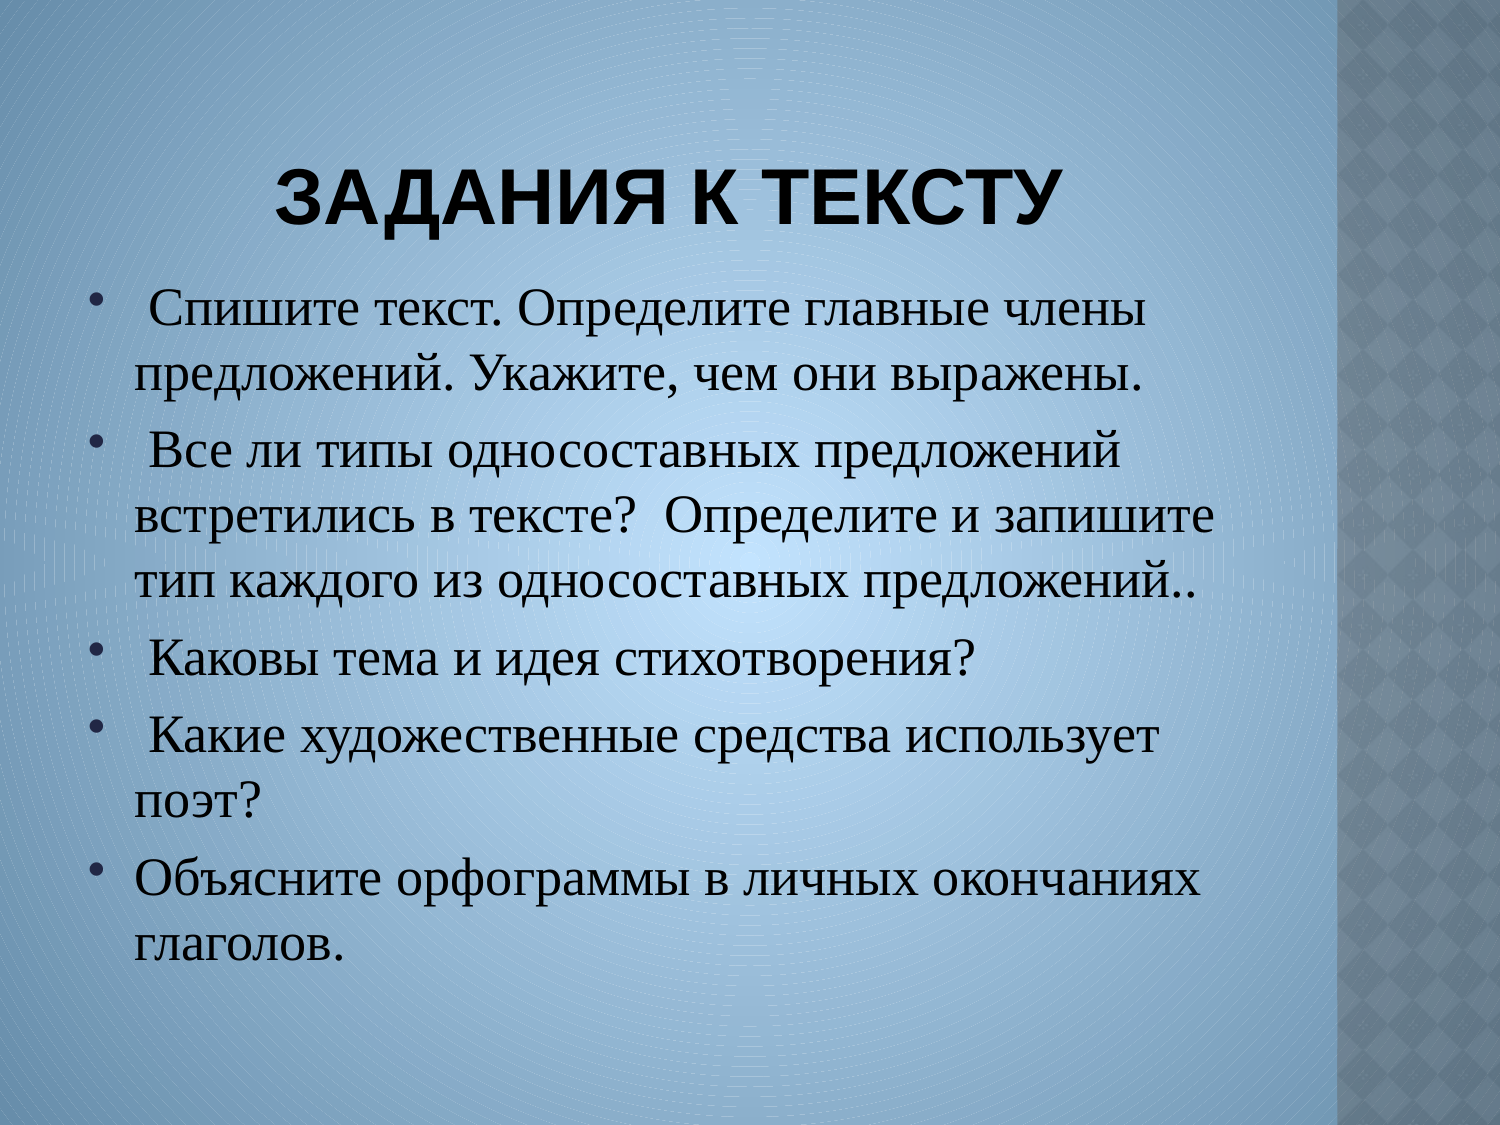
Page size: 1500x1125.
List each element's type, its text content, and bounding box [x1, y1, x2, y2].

title Задания к тексту [75, 52, 1263, 240]
list Спишите текст. Определите главные члены предложений. Укажите, чем они выражены. Все ли типы односоставных предложений встретились в тексте? Определите и запишите тип каждого из односоставных предложений.. Каковы тема и идея стихотворения? Какие художественные средства использует поэт? Объясните орфограммы в личных окончаниях глаголов. [75, 264, 1263, 1059]
